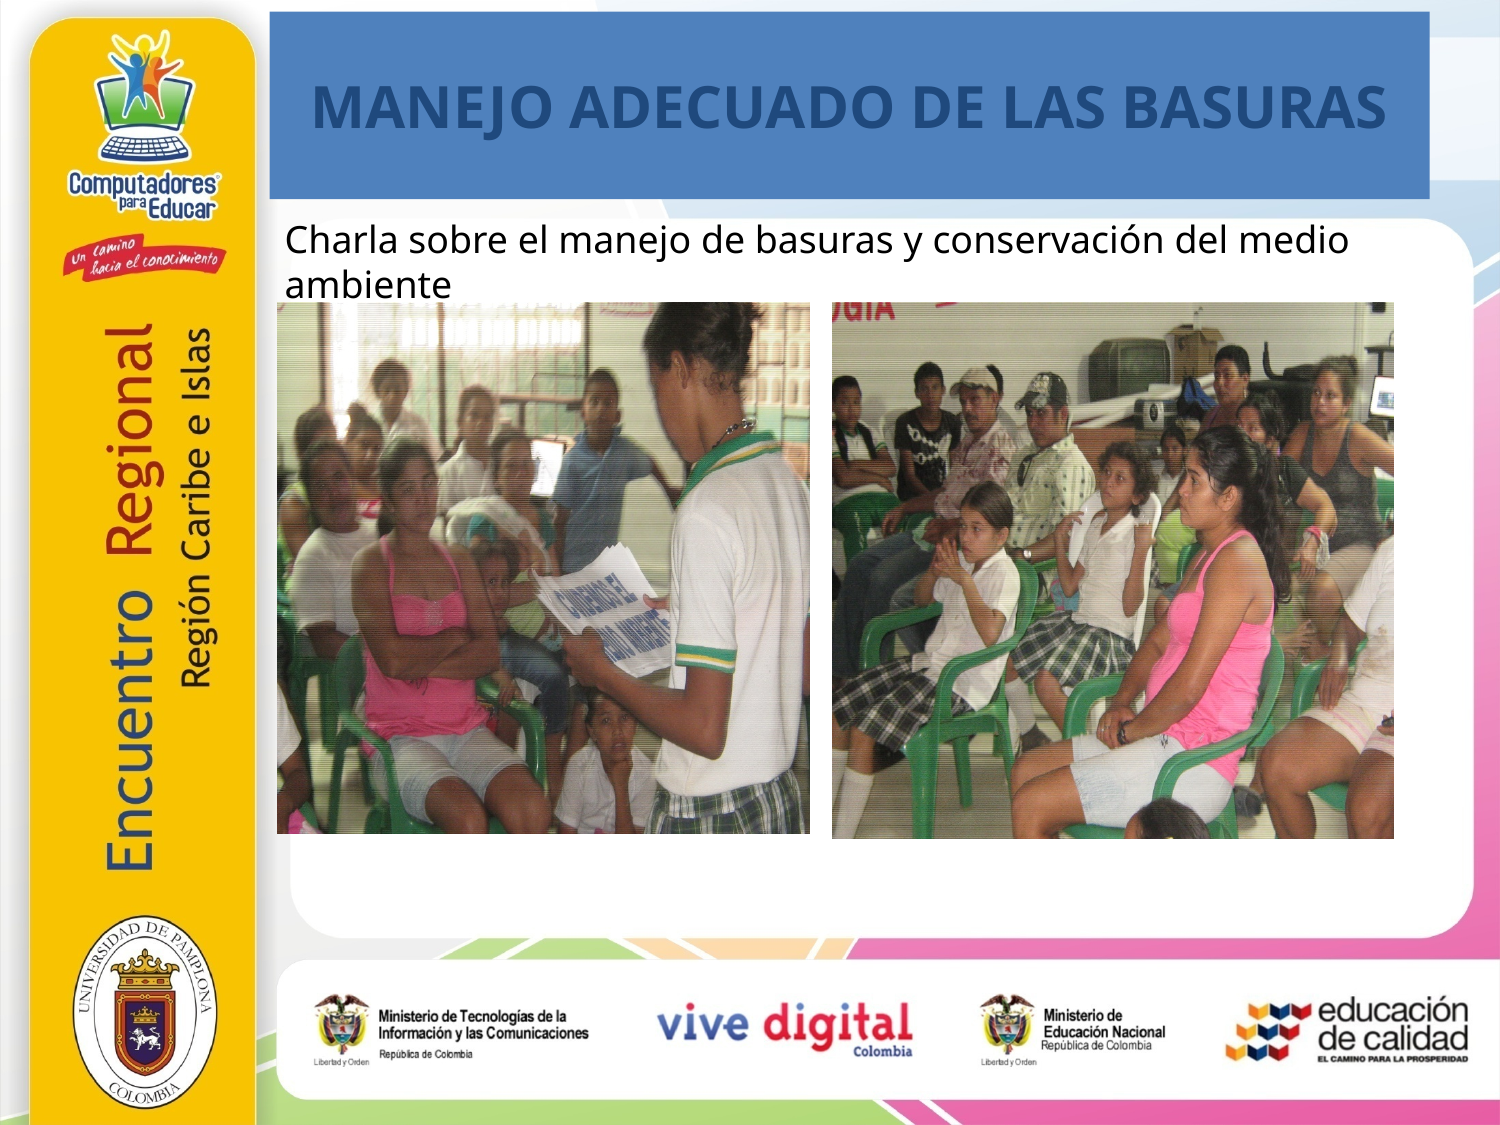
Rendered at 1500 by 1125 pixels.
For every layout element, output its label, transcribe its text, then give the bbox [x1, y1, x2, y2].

list Charla sobre el manejo de basuras y conservación del medio ambiente [269, 207, 1460, 915]
title MANEJO ADECUADO DE LAS BASURAS [269, 11, 1430, 200]
picture [0, 0, 1500, 1125]
